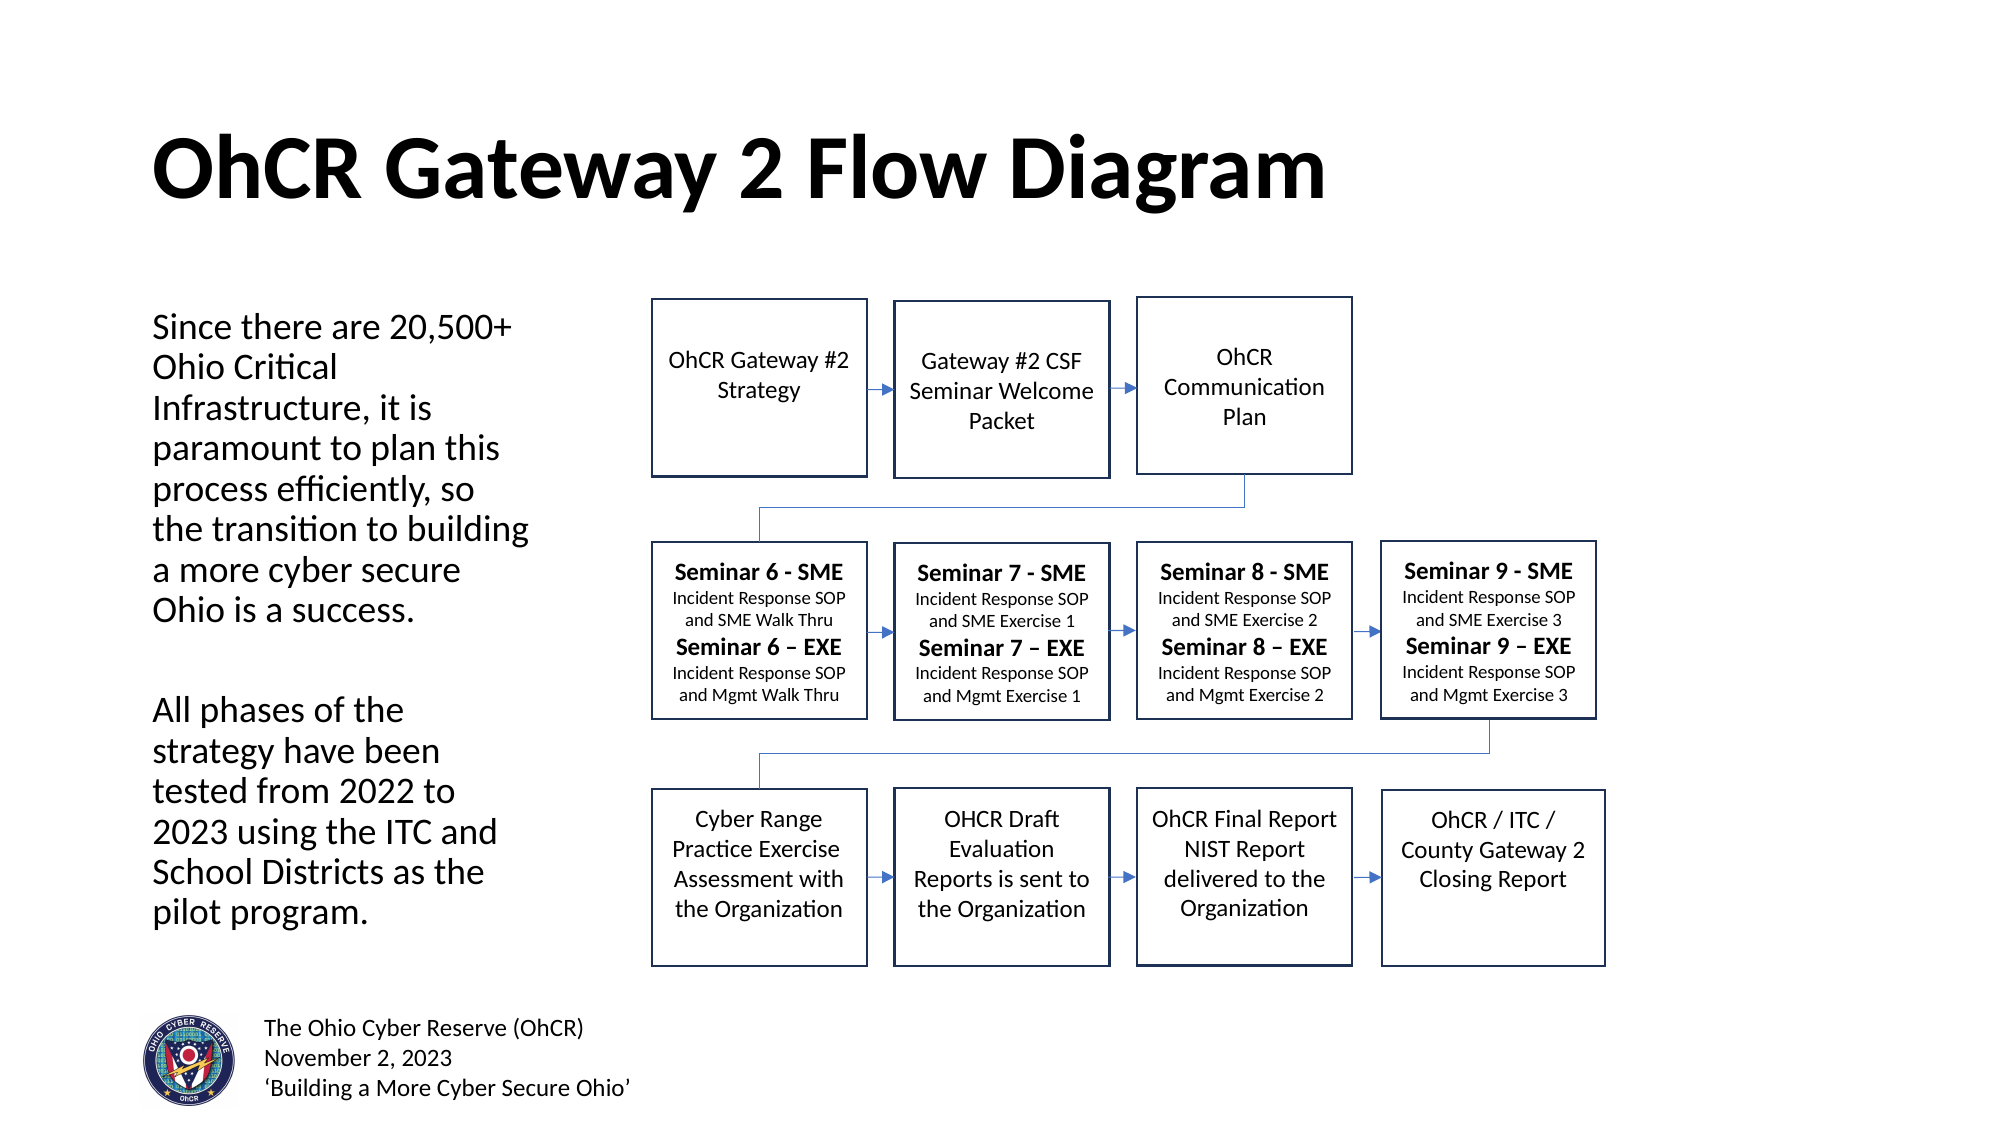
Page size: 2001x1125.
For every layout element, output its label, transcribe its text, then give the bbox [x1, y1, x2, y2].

text_box Seminar 8 - SME Incident Response SOP and SME Exercise 2 Seminar 8 – EXE Incident Response SOP and Mgmt Exercise 2 [1160, 541, 1353, 720]
text_box Seminar 7 - SME Incident Response SOP and SME Exercise 1 Seminar 7 – EXE Incident Response SOP and Mgmt Exercise 1 [893, 542, 968, 721]
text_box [1089, 388, 1160, 1119]
text_box OhCR Gateway #2 Strategy [651, 298, 868, 478]
text_box Seminar 6 - SME Incident Response SOP and SME Walk Thru Seminar 6 – EXE Incident Response SOP and Mgmt Walk Thru [651, 541, 868, 720]
text_box Gateway #2 CSF Seminar Welcome Packet [893, 300, 968, 479]
text_box The Ohio Cyber Reserve (OhCR) November 2, 2023 ‘Building a More Cyber Secure Ohio’ [249, 1004, 647, 1109]
list Since there are 20,500+ Ohio Critical Infrastructure, it is paramount to plan this process efficiently, so the transition to building a more cyber secure Ohio is a success. All phases of the strategy have been tested from 2022 to 2023 using the ITC and School Districts as the pilot program. [137, 299, 546, 966]
text_box Gateway #2 CSF Seminar Welcome Packet [1037, 300, 1111, 479]
text_box Seminar 7 - SME Incident Response SOP and SME Exercise 1 Seminar 7 – EXE Incident Response SOP and Mgmt Exercise 1 [1037, 542, 1089, 721]
text_box OhCR Final Report NIST Report delivered to the Organization [1160, 787, 1353, 967]
text_box OhCR Communication Plan [1136, 296, 1353, 475]
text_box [968, 265, 1037, 751]
title OhCR Gateway 2 Flow Diagram [137, 59, 1863, 278]
picture [140, 1013, 238, 1108]
text_box Cyber Range Practice Exercise Assessment with the Organization [651, 788, 868, 967]
text_box Seminar 9 - SME Incident Response SOP and SME Exercise 3 Seminar 9 – EXE Incident Response SOP and Mgmt Exercise 3 [1380, 540, 1597, 720]
text_box OHCR Draft Evaluation Reports is sent to the Organization [893, 787, 1089, 967]
text_box OhCR / ITC / County Gateway 2 Closing Report [1381, 789, 1606, 967]
